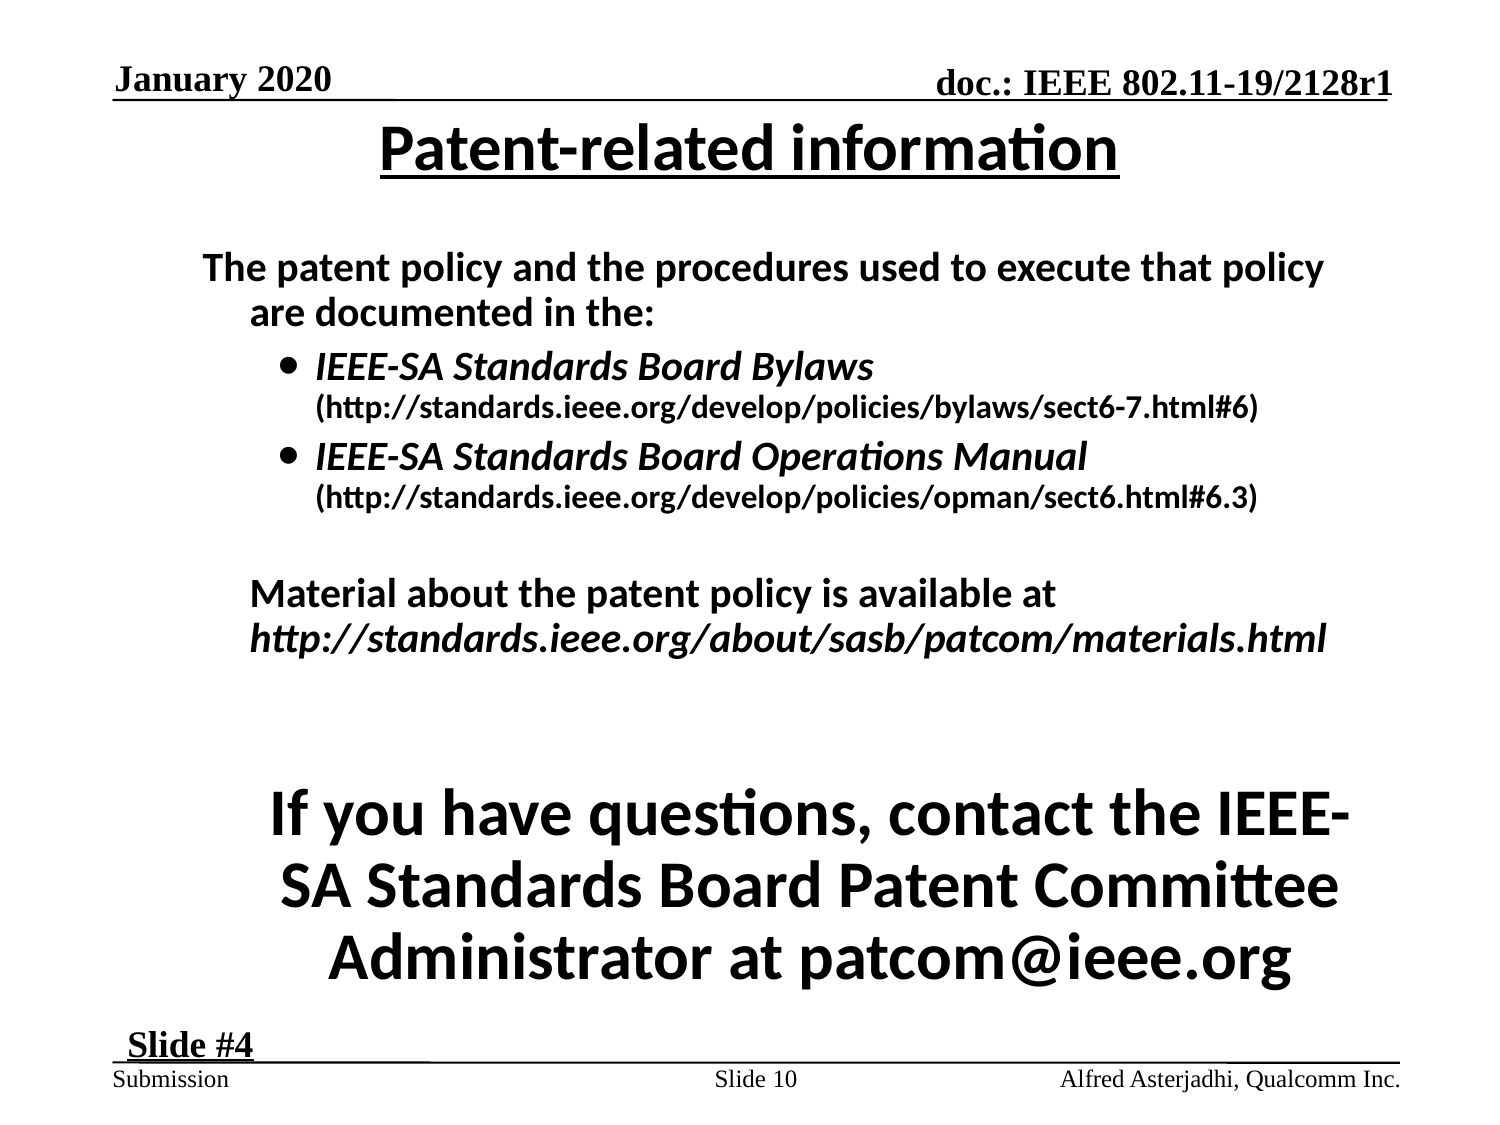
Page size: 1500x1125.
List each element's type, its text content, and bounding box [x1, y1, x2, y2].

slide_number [114, 54, 493, 100]
slide_number Slide 10 [712, 1061, 800, 1123]
title Patent-related information [112, 112, 1388, 176]
footer Alfred Asterjadhi, Qualcomm Inc. [878, 1061, 1402, 1093]
text_box Slide #4 [112, 1012, 269, 1073]
list The patent policy and the procedures used to execute that policy are documented in the: IEEE-SA Standards Board Bylaws (http://standards.ieee.org/develop/policies/bylaws/sect6-7.html#6) IEEE-SA Standards Board Operations Manual (http://standards.ieee.org/develop/policies/opman/sect6.html#6.3) Material about the patent policy is available at http://standards.ieee.org/about/sasb/patcom/materials.html If you have questions, contact the IEEE-SA Standards Board Patent Committee Administrator at patcom@ieee.org [112, 237, 1388, 913]
